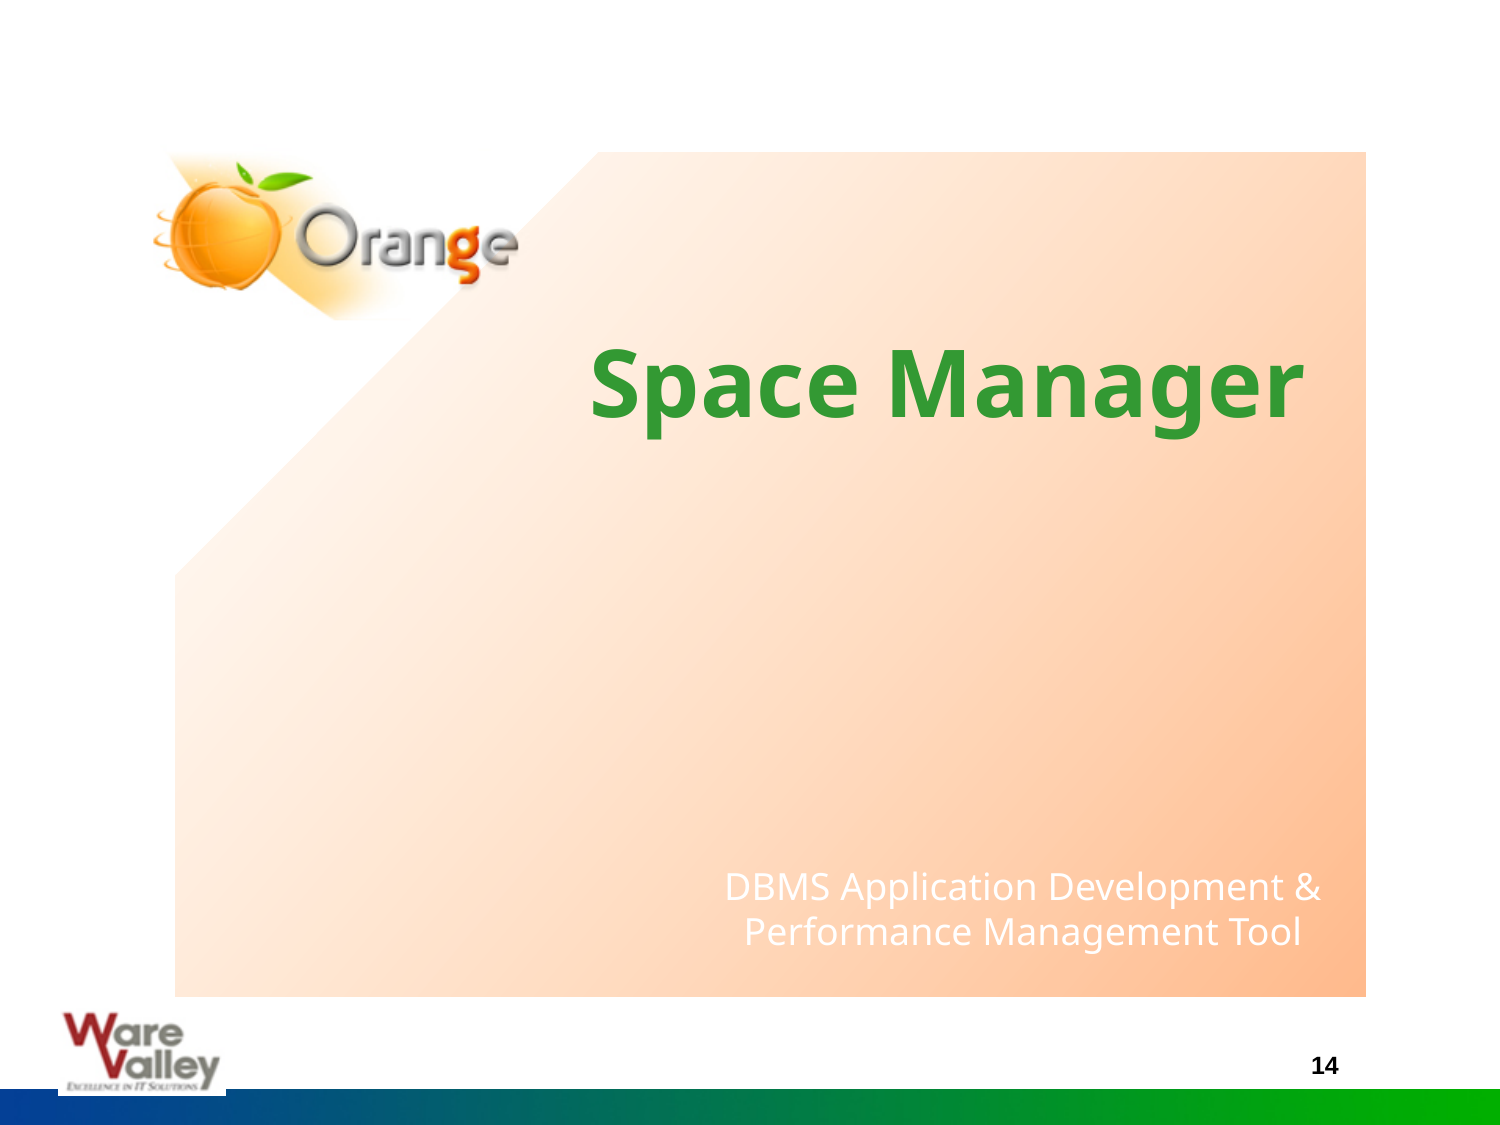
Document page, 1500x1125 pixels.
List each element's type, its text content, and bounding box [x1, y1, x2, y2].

text_box DBMS Application Development & Performance Management Tool [709, 855, 1337, 961]
text_box Space Manager [574, 316, 1321, 444]
text_box [173, 150, 1368, 999]
picture [0, 1007, 313, 1125]
picture [152, 140, 534, 323]
slide_number 14 [1149, 1042, 1500, 1103]
picture [422, 1089, 1500, 1125]
